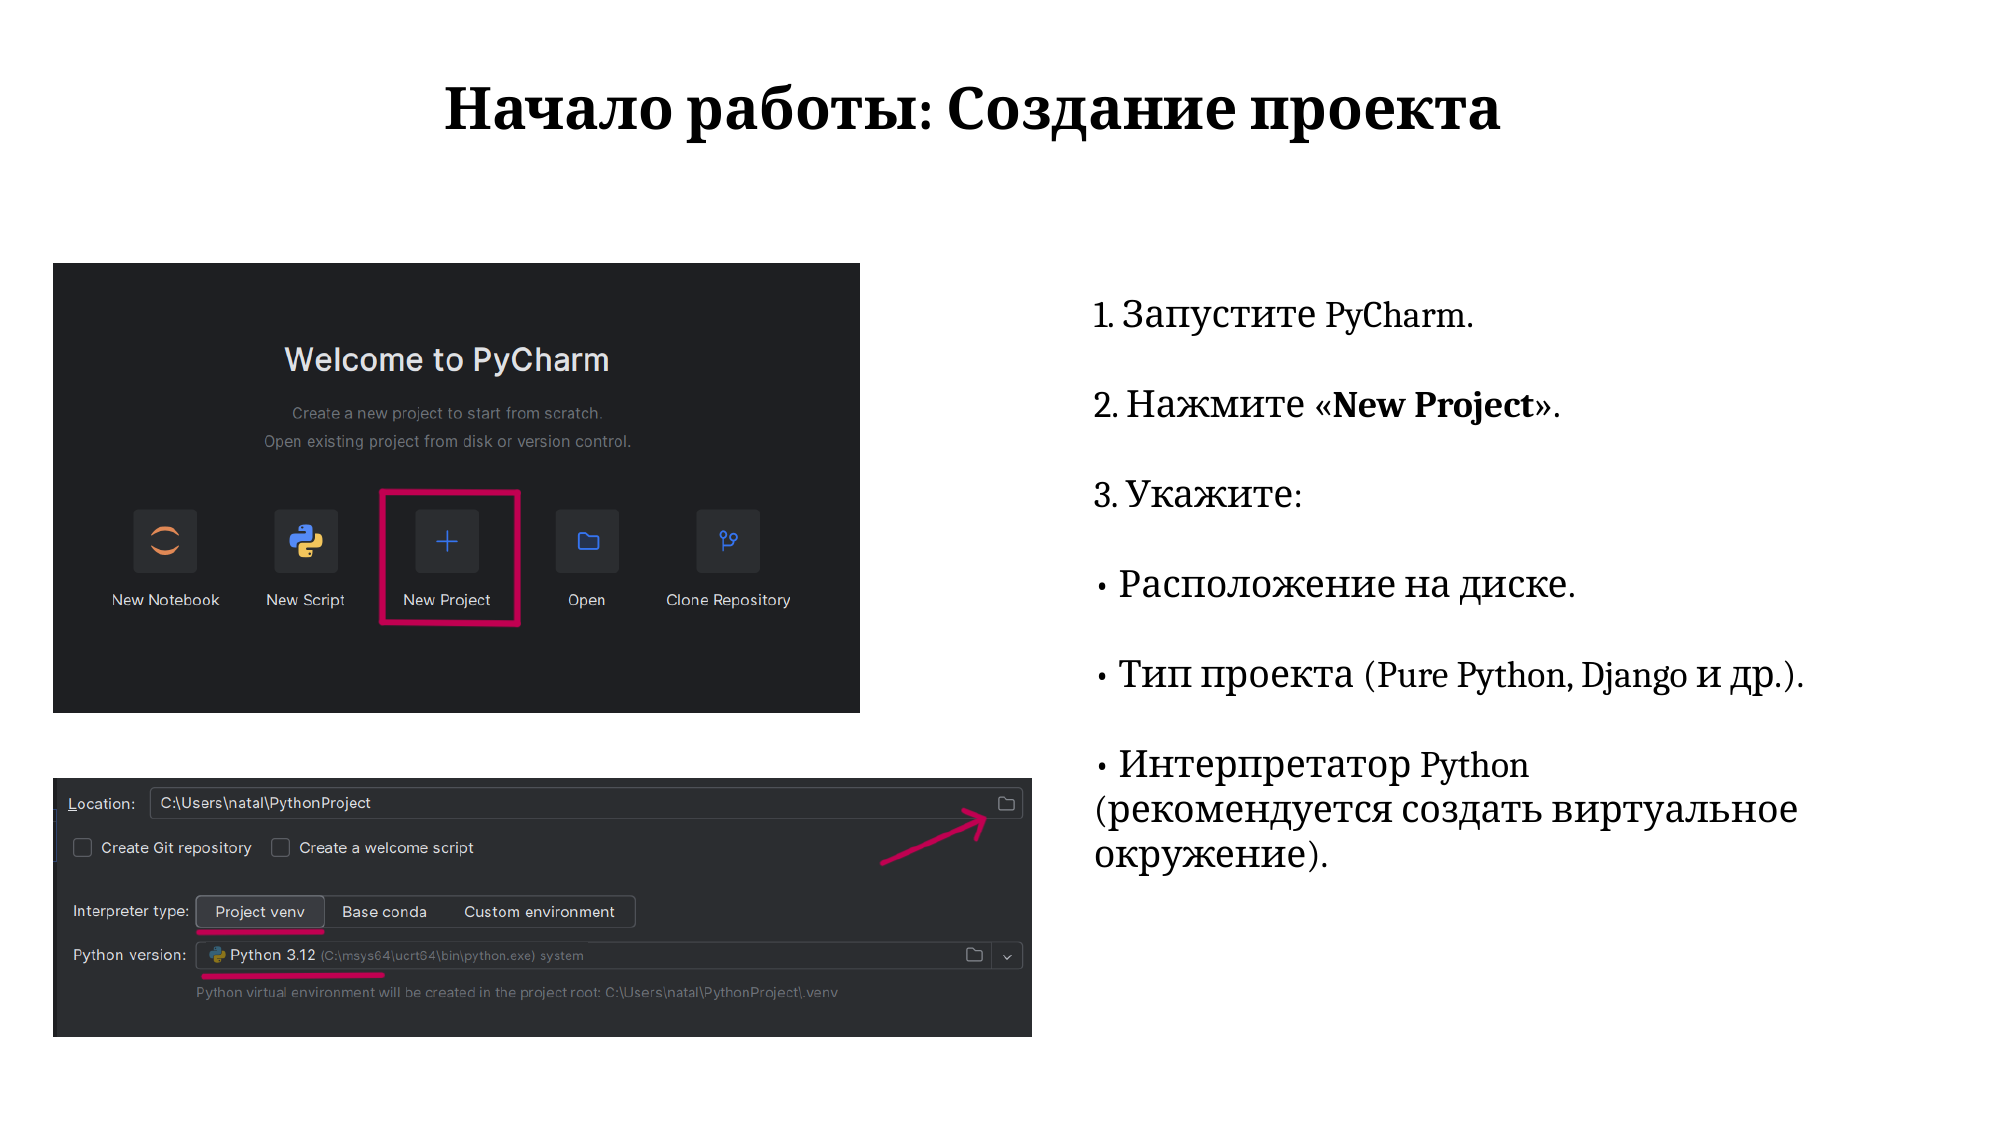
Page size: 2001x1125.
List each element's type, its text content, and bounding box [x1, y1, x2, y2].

title Начало работы: Создание проекта [429, 53, 1571, 168]
text_box 1. Запустите PyCharm. 2. Нажмите «New Project». 3. Укажите: • Расположение на диске. • Тип проекта (Pure Python, Django и др.). • Интерпретатор Python (рекомендуется создать виртуальное окружение). [1079, 282, 1980, 882]
picture [52, 262, 861, 714]
picture [52, 777, 1033, 1038]
